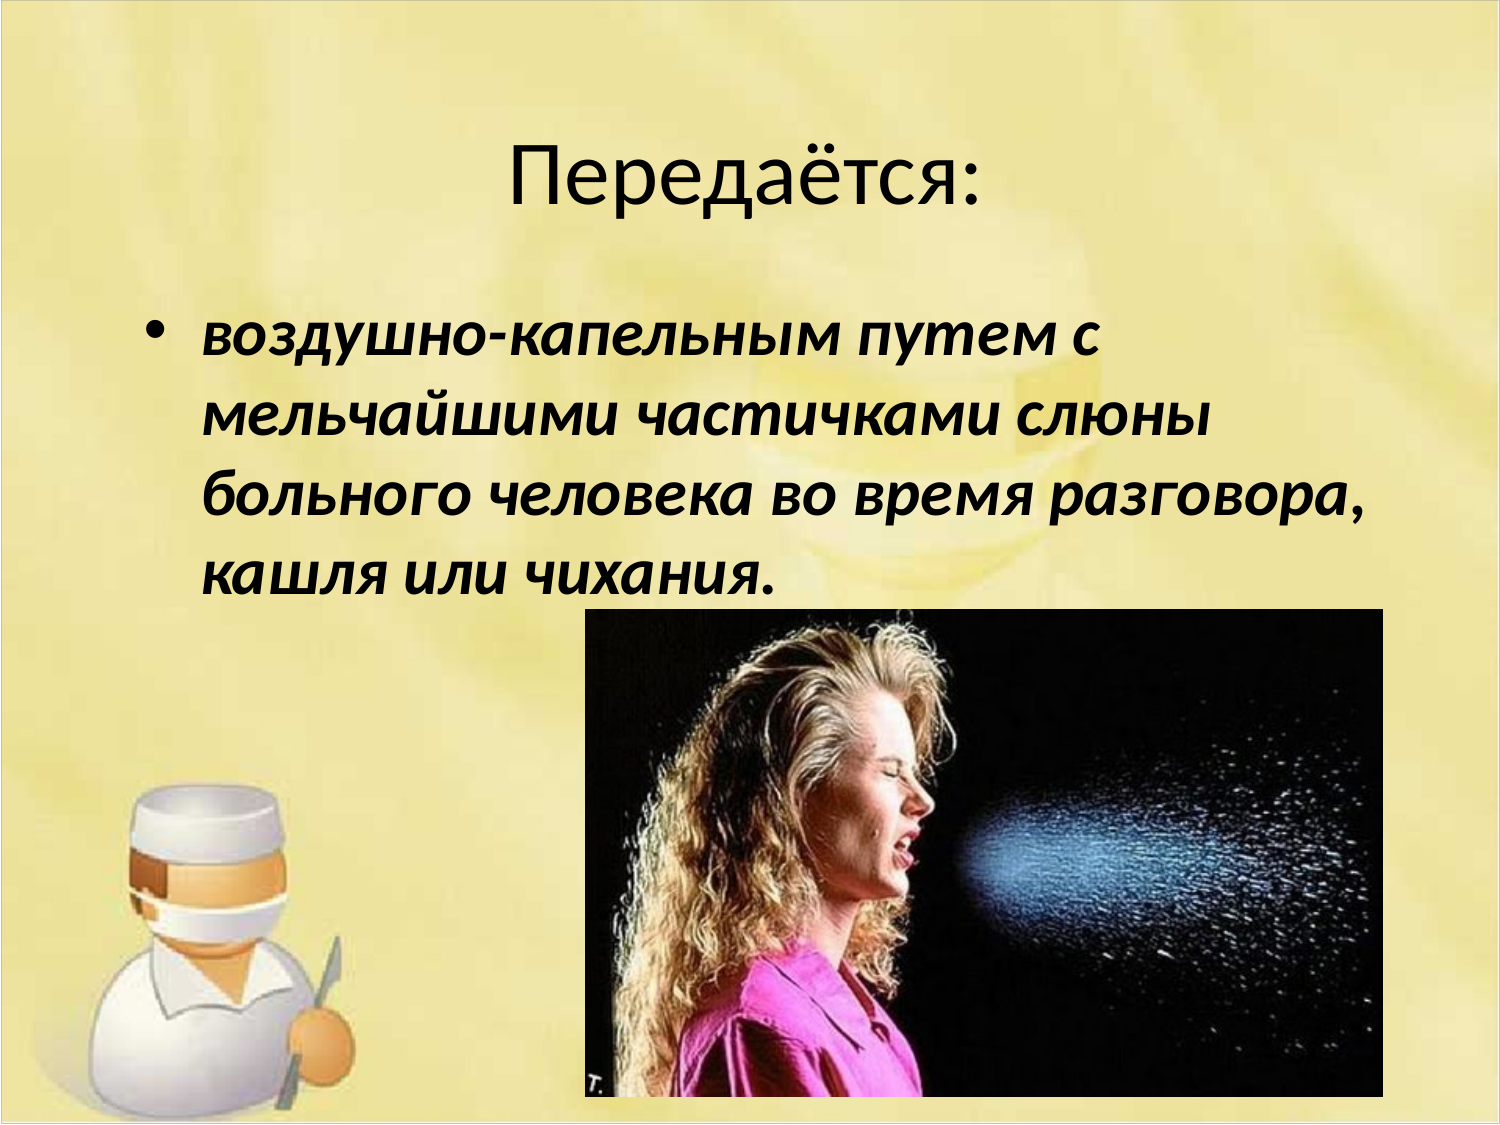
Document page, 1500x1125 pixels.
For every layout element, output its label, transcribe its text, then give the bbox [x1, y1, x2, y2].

text_box Передаётся: [58, 105, 1434, 277]
text_box воздушно-капельным путем с мельчайшими частичками слюны больного человека во время разговора, кашля или чихания. [128, 281, 1443, 969]
picture [0, 0, 1500, 1125]
